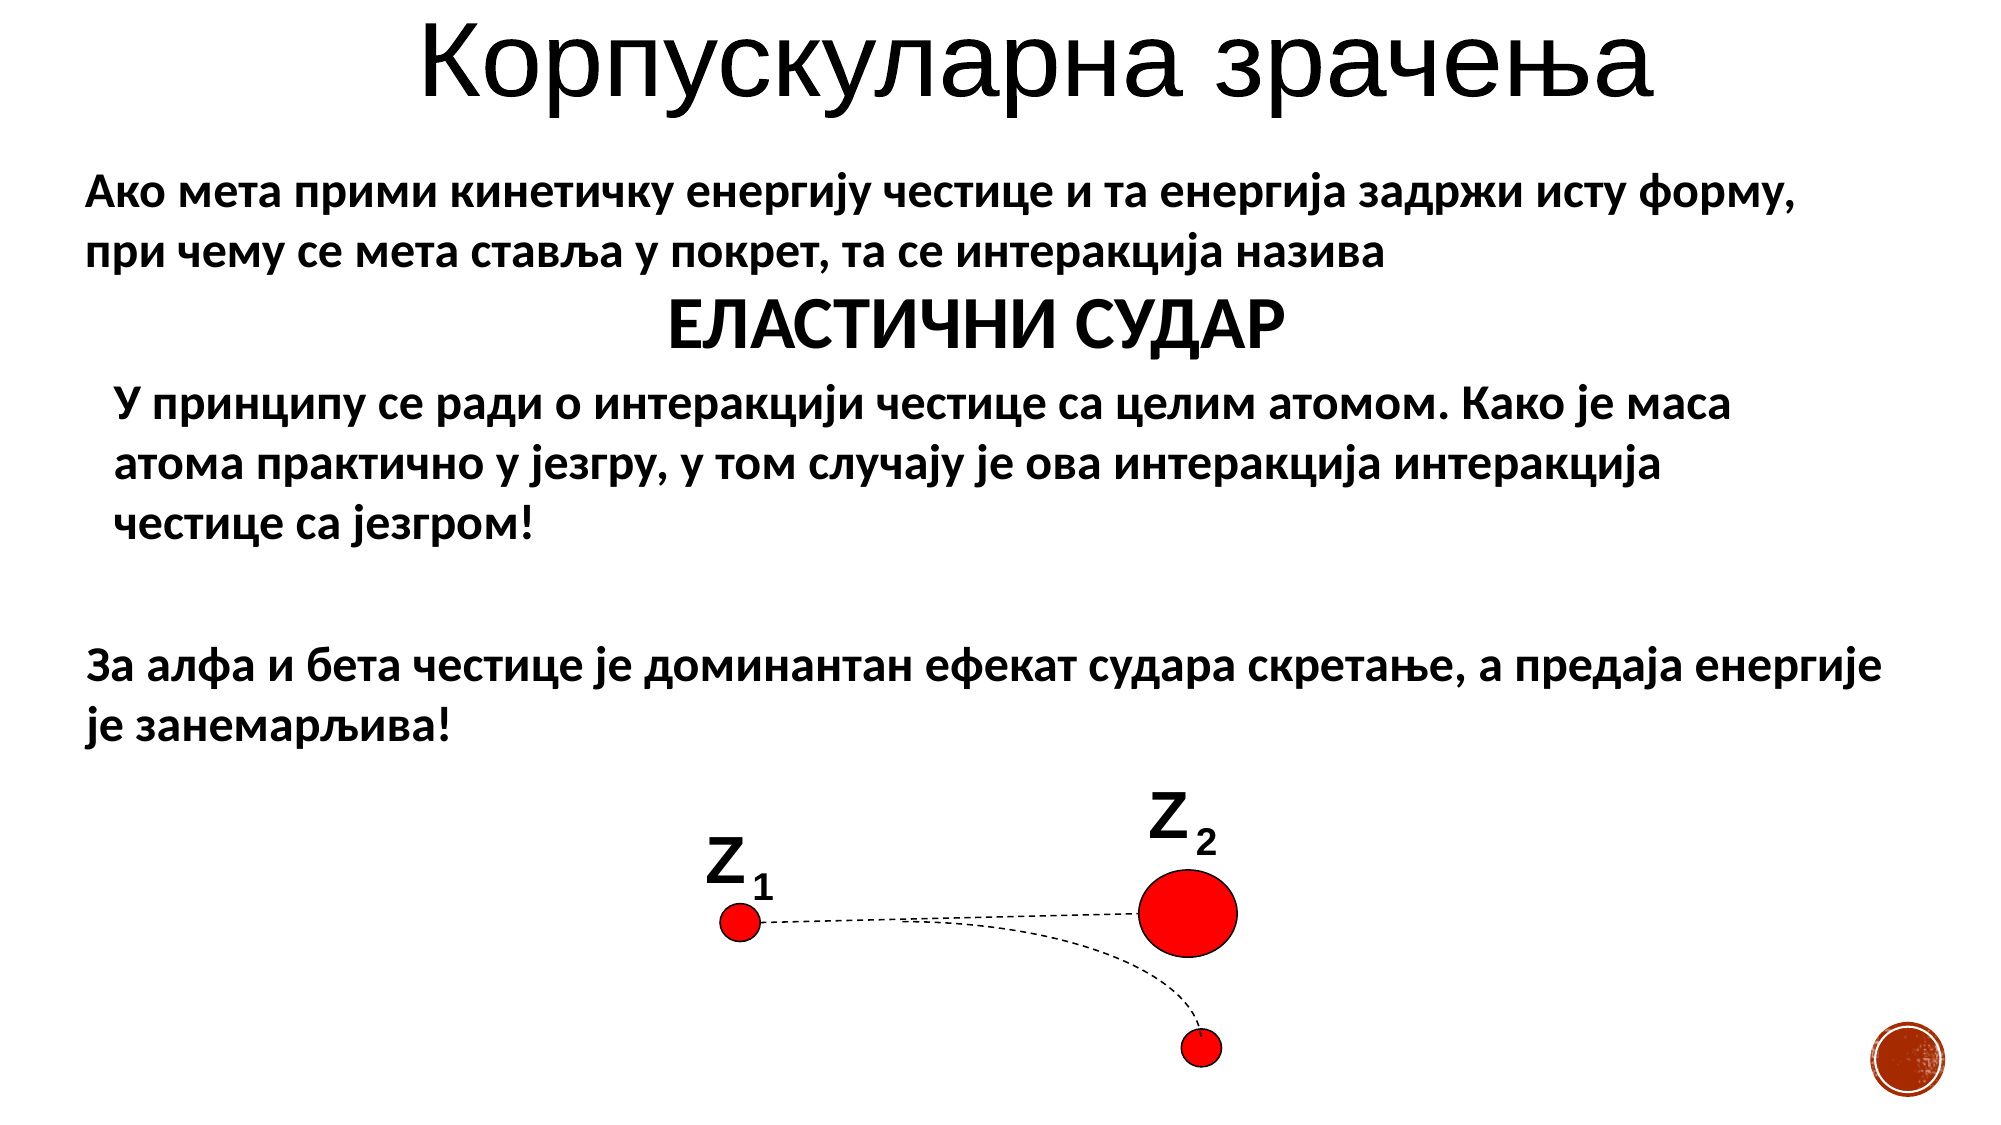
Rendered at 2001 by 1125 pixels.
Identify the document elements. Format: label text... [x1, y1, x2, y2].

text_box ЕЛАСТИЧНИ СУДАР [652, 265, 1661, 362]
text_box За алфа и бета честице је доминантан ефекат судара скретање, а предаја енергије је занемарљива! [71, 624, 1928, 759]
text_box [606, 767, 1265, 1125]
text_box Ако мета прими кинетичку енергију честице и та енергија задржи исту форму, при чему се мета ставља у покрет, та се интеракција назива [70, 150, 1876, 285]
text_box У принципу се ради о интеракцији честице са целим атомом. Како је маса атома практично у језгру, у том случају је ова интеракција интеракција честице са језгром! [98, 362, 1778, 557]
